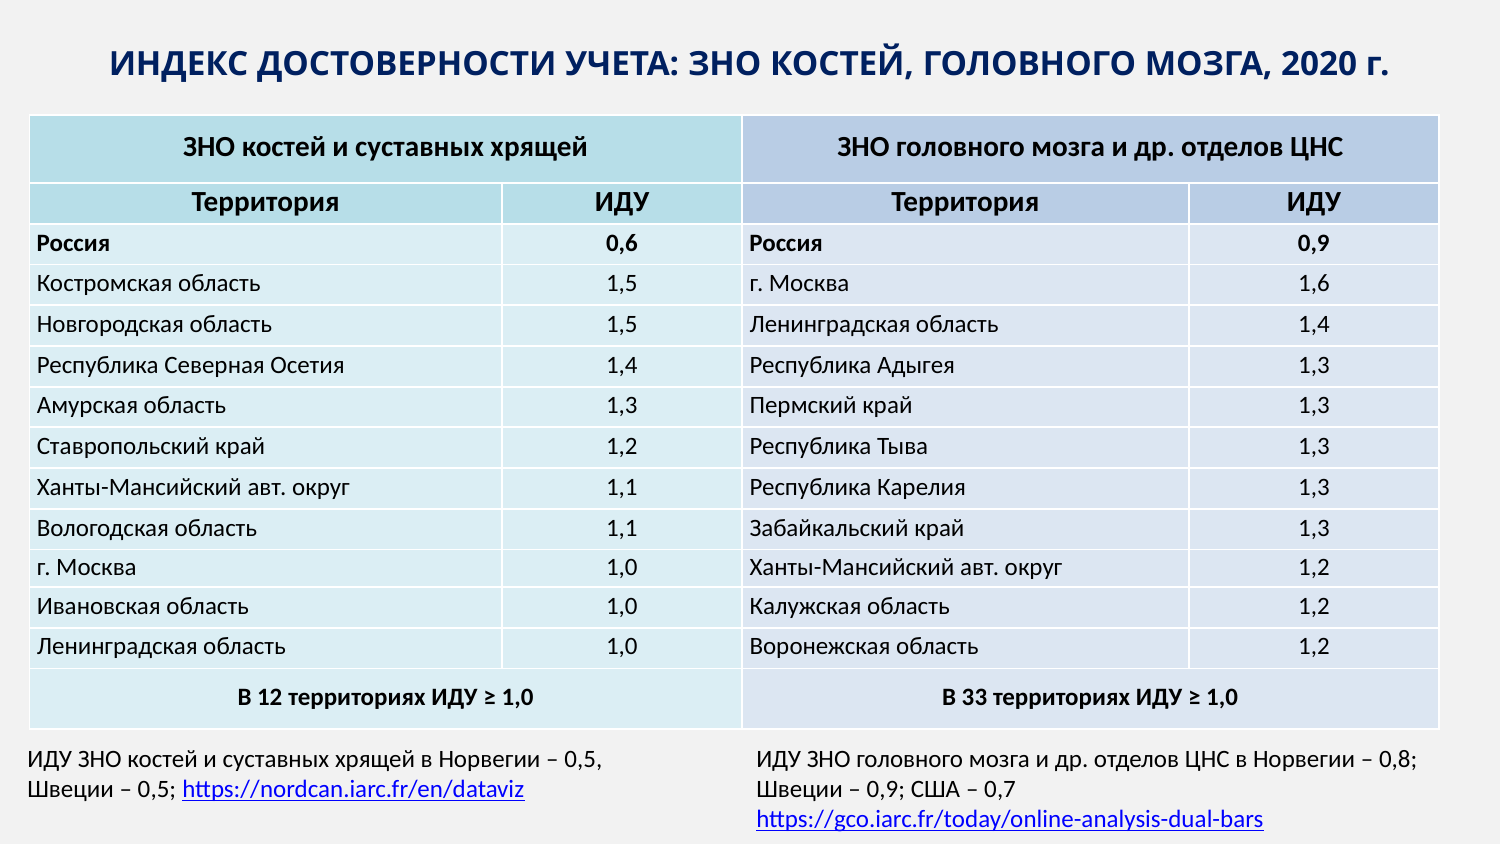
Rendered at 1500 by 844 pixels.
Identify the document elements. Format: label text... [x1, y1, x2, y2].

table_cell 1,5 [503, 265, 741, 304]
table_cell Костромская область [30, 265, 501, 304]
table_cell Новгородская область [30, 306, 501, 345]
table_cell 1,3 [1190, 428, 1438, 467]
table_cell 1,4 [503, 347, 741, 386]
table_cell Ханты-Мансийский авт. округ [30, 469, 501, 508]
table_cell 1,5 [503, 306, 741, 345]
table_cell 1,6 [1190, 265, 1438, 304]
table_cell Республика Северная Осетия [30, 347, 501, 386]
table_cell ИДУ [503, 184, 741, 223]
table_cell Пермский край [743, 388, 1188, 426]
table_cell Россия [743, 225, 1188, 264]
table_cell Республика Тыва [743, 428, 1188, 467]
table_cell ИДУ [1190, 184, 1438, 223]
table_cell Территория [743, 184, 1188, 223]
table_cell 1,3 [1190, 510, 1438, 549]
table_cell 0,6 [503, 225, 741, 264]
table_cell 1,2 [1190, 588, 1438, 627]
table_cell 1,1 [503, 510, 741, 549]
table_cell 1,3 [1190, 388, 1438, 426]
table_cell 1,2 [1190, 629, 1438, 668]
table_cell Вологодская область [30, 510, 501, 549]
table_cell Ленинградская область [743, 306, 1188, 345]
text_box ИДУ ЗНО головного мозга и др. отделов ЦНС в Норвегии – 0,8; Швеции – 0,9; США – 0,7 https://gco.iarc.fr/today/online-analysis-dual-bars [741, 735, 1440, 844]
table_cell Территория [30, 184, 501, 223]
table_cell 1,0 [503, 629, 741, 668]
table_cell Воронежская область [743, 629, 1188, 668]
title ИНДЕКС ДОСТОВЕРНОСТИ УЧЕТА: ЗНО КОСТЕЙ, ГОЛОВНОГО МОЗГА, 2020 г. [75, 33, 1425, 92]
table_cell г. Москва [743, 265, 1188, 304]
table_cell 1,2 [503, 428, 741, 467]
table_cell В 12 территориях ИДУ ≥ 1,0 [30, 669, 741, 728]
table_cell 1,1 [503, 469, 741, 508]
table_cell Забайкальский край [743, 510, 1188, 549]
table_header ЗНО головного мозга и др. отделов ЦНС [743, 116, 1438, 182]
table_cell Россия [30, 225, 501, 264]
table_cell 1,4 [1190, 306, 1438, 345]
table_cell 0,9 [1190, 225, 1438, 264]
text_box ИДУ ЗНО костей и суставных хрящей в Норвегии – 0,5, Швеции – 0,5; https://nordcan.iarc.fr/en/dataviz [12, 735, 741, 811]
table_cell Ленинградская область [30, 629, 501, 668]
table_header ЗНО костей и суставных хрящей [30, 116, 741, 182]
table_cell Республика Адыгея [743, 347, 1188, 386]
table_cell Калужская область [743, 588, 1188, 627]
table_cell Амурская область [30, 388, 501, 426]
table_cell Ставропольский край [30, 428, 501, 467]
table_cell 1,0 [503, 550, 741, 586]
table_cell Ивановская область [30, 588, 501, 627]
table_cell 1,3 [1190, 347, 1438, 386]
table_cell В 33 территориях ИДУ ≥ 1,0 [743, 669, 1438, 728]
table_cell 1,0 [503, 588, 741, 627]
table_cell г. Москва [30, 550, 501, 586]
table_cell Ханты-Мансийский авт. округ [743, 550, 1188, 586]
table_cell 1,3 [503, 388, 741, 426]
table_cell 1,2 [1190, 550, 1438, 586]
table_cell Республика Карелия [743, 469, 1188, 508]
table_cell 1,3 [1190, 469, 1438, 508]
